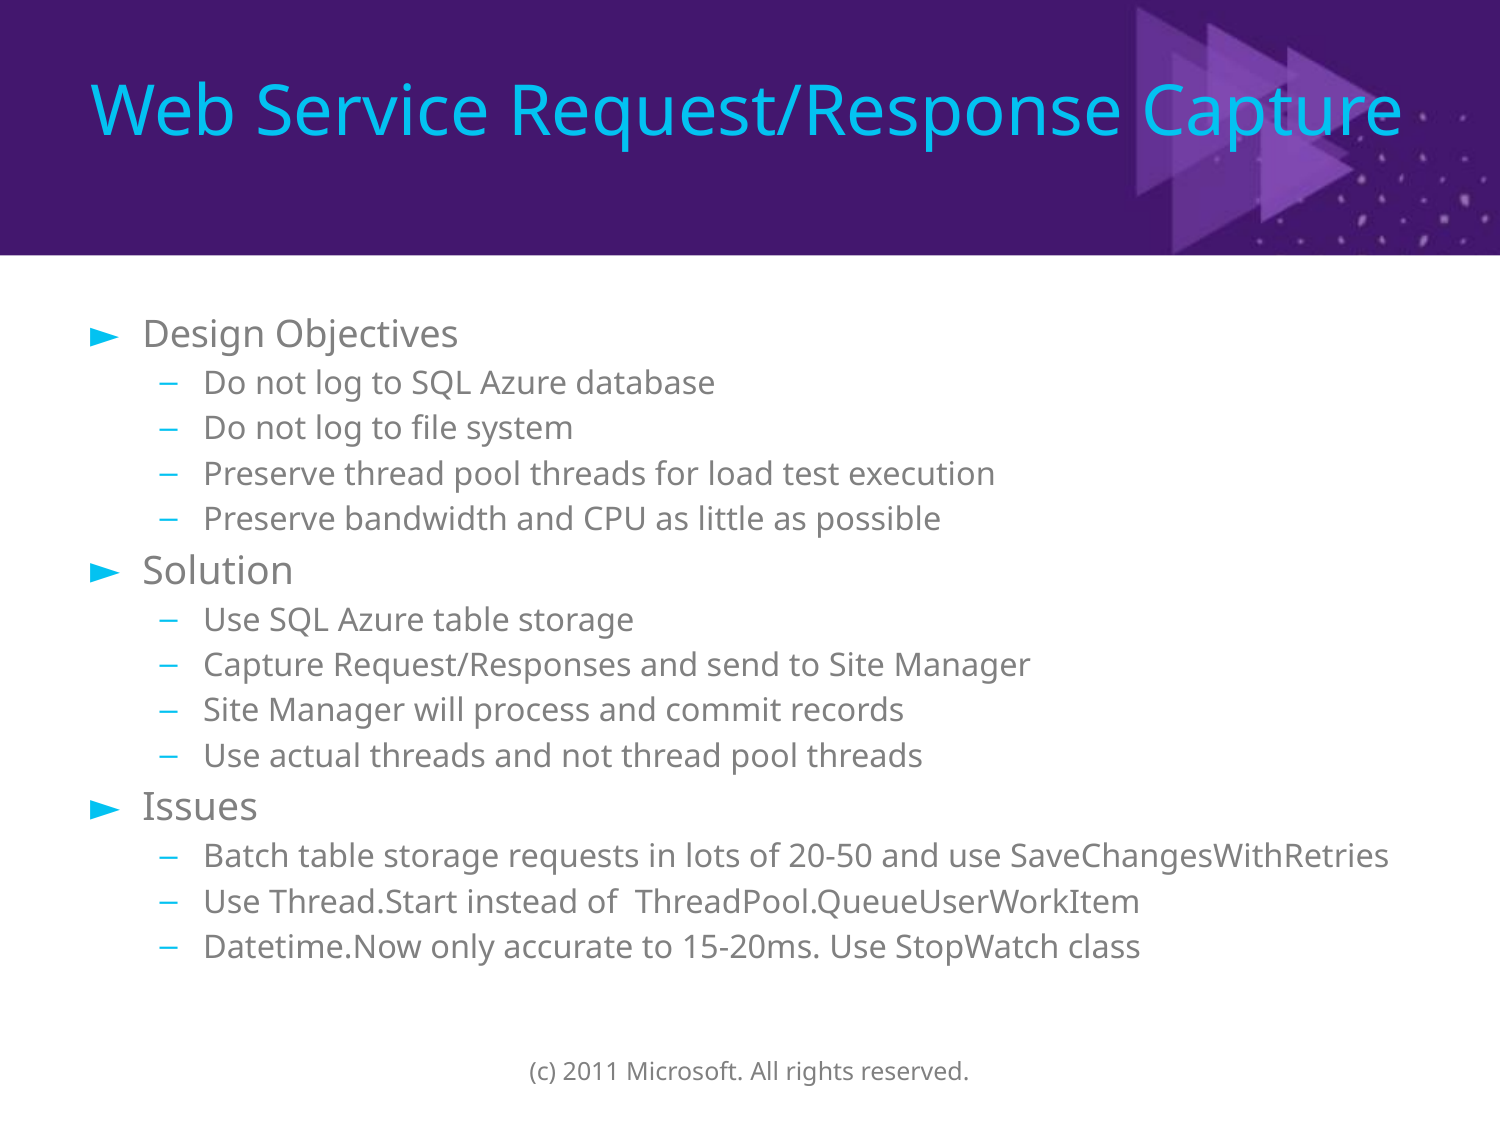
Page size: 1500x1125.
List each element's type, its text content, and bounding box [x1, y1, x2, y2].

list Design Objectives Do not log to SQL Azure database Do not log to file system Preserve thread pool threads for load test execution Preserve bandwidth and CPU as little as possible Solution Use SQL Azure table storage Capture Request/Responses and send to Site Manager Site Manager will process and commit records Use actual threads and not thread pool threads Issues Batch table storage requests in lots of 20-50 and use SaveChangesWithRetries Use Thread.Start instead of ThreadPool.QueueUserWorkItem Datetime.Now only accurate to 15-20ms. Use StopWatch class [75, 302, 1425, 1005]
footer (c) 2011 Microsoft. All rights reserved. [512, 1042, 988, 1103]
picture [0, 0, 1500, 255]
title Web Service Request/Response Capture [75, 56, 1425, 244]
